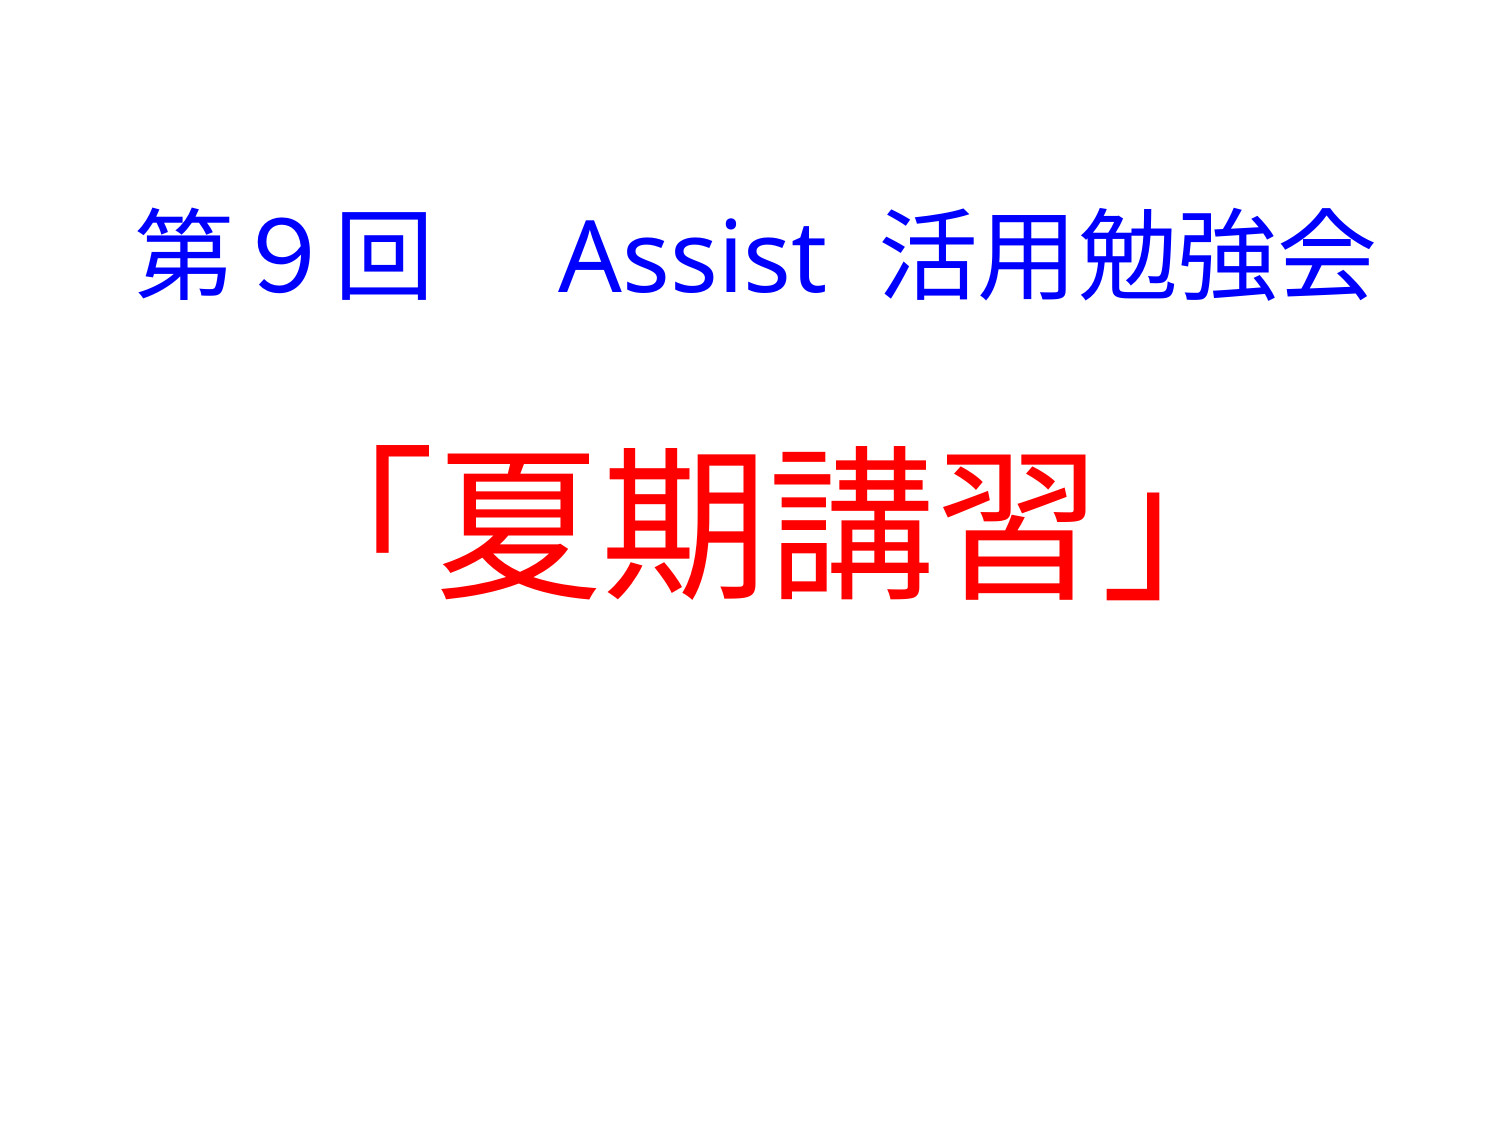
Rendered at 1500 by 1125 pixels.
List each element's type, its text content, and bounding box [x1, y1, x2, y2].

list 「夏期講習」 [137, 412, 1401, 838]
title 第９回 Assist 活用勉強会 [74, 162, 1438, 343]
